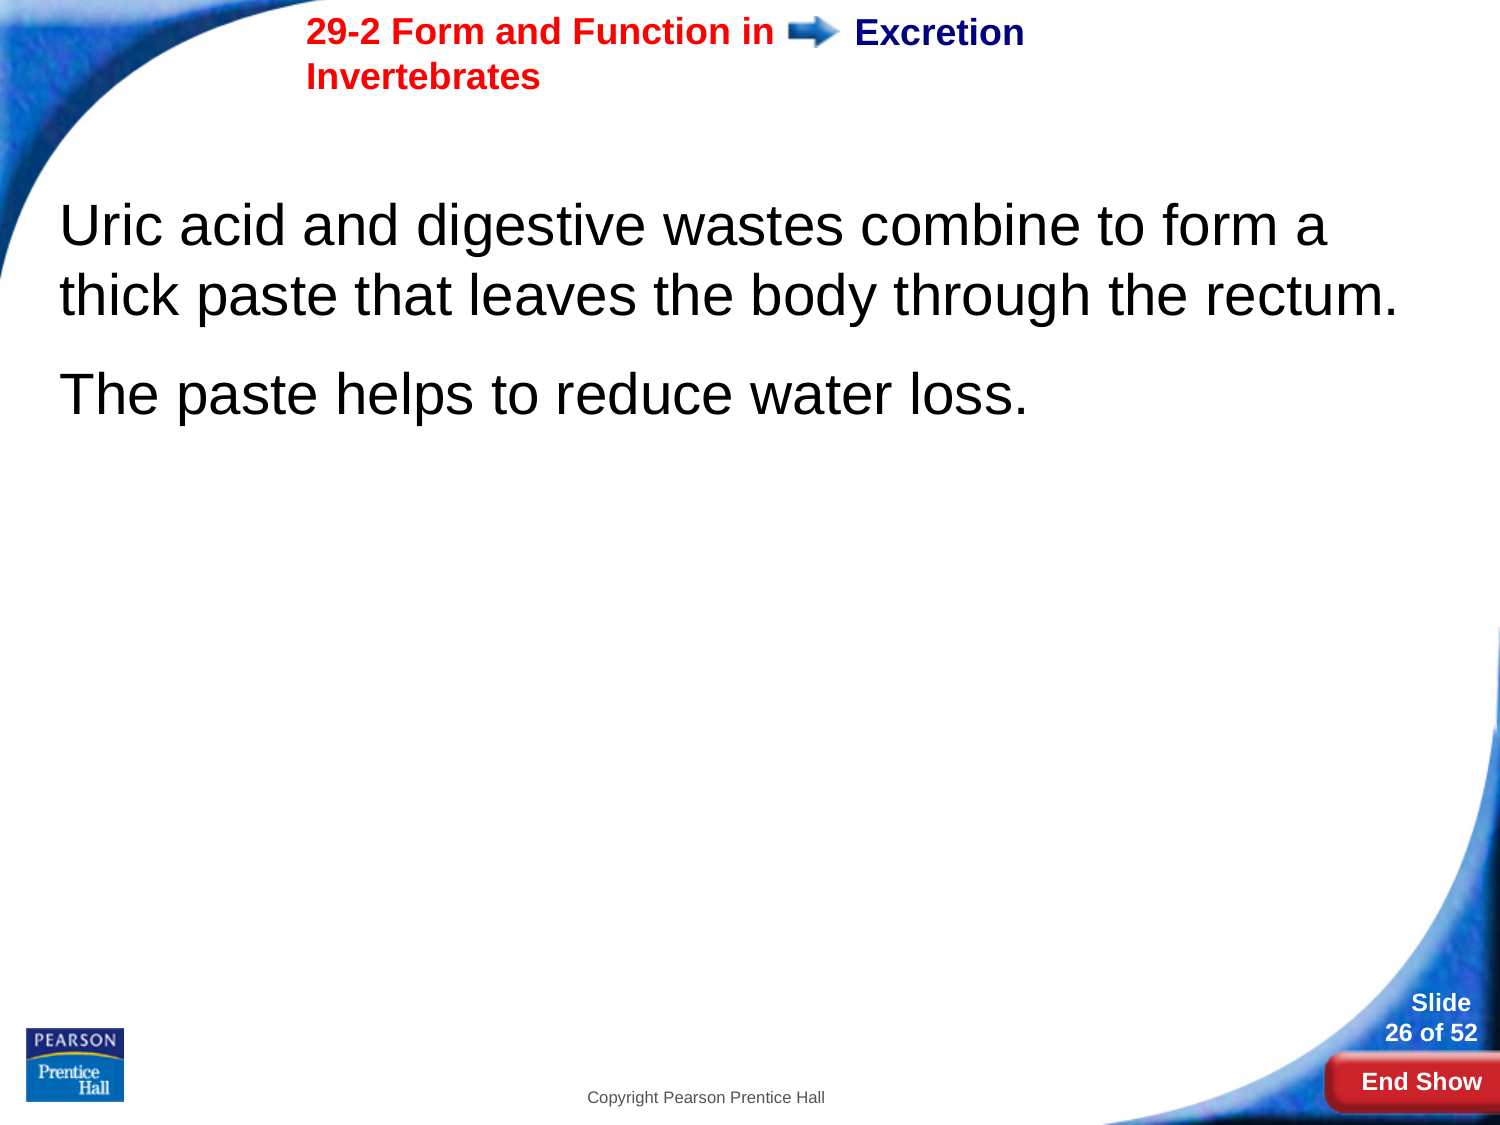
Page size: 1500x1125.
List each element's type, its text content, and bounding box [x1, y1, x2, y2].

picture [0, 0, 1500, 1125]
title Excretion [839, 0, 1500, 76]
footer Copyright Pearson Prentice Hall [468, 1078, 945, 1105]
list Uric acid and digestive wastes combine to form a thick paste that leaves the body through the rectum. The paste helps to reduce water loss. [44, 179, 1463, 976]
